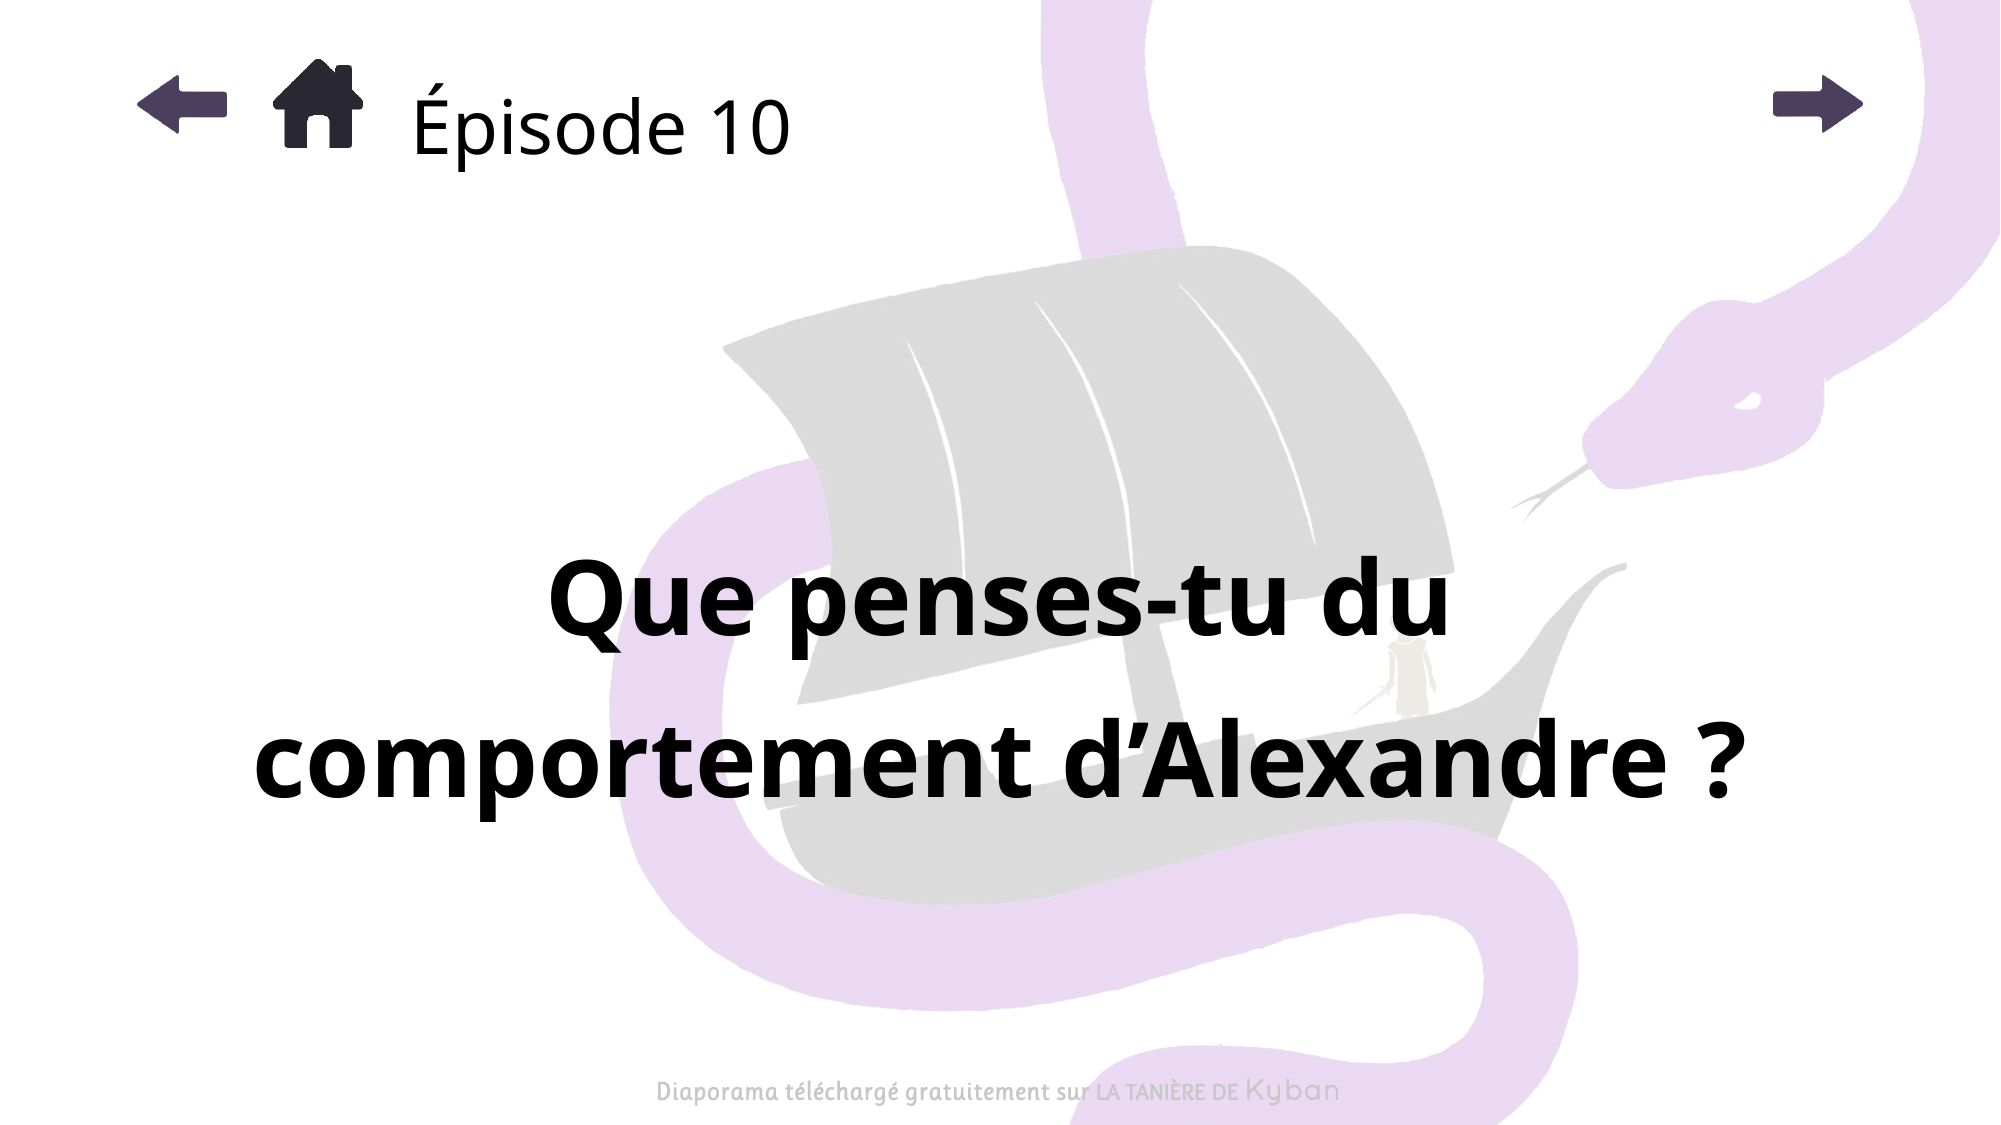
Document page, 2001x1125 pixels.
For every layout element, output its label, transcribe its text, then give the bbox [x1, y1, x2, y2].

title Épisode 10 [395, 59, 1863, 202]
picture [0, 0, 2001, 1125]
list Que penses-tu du comportement d’Alexandre ? [137, 299, 1863, 1014]
